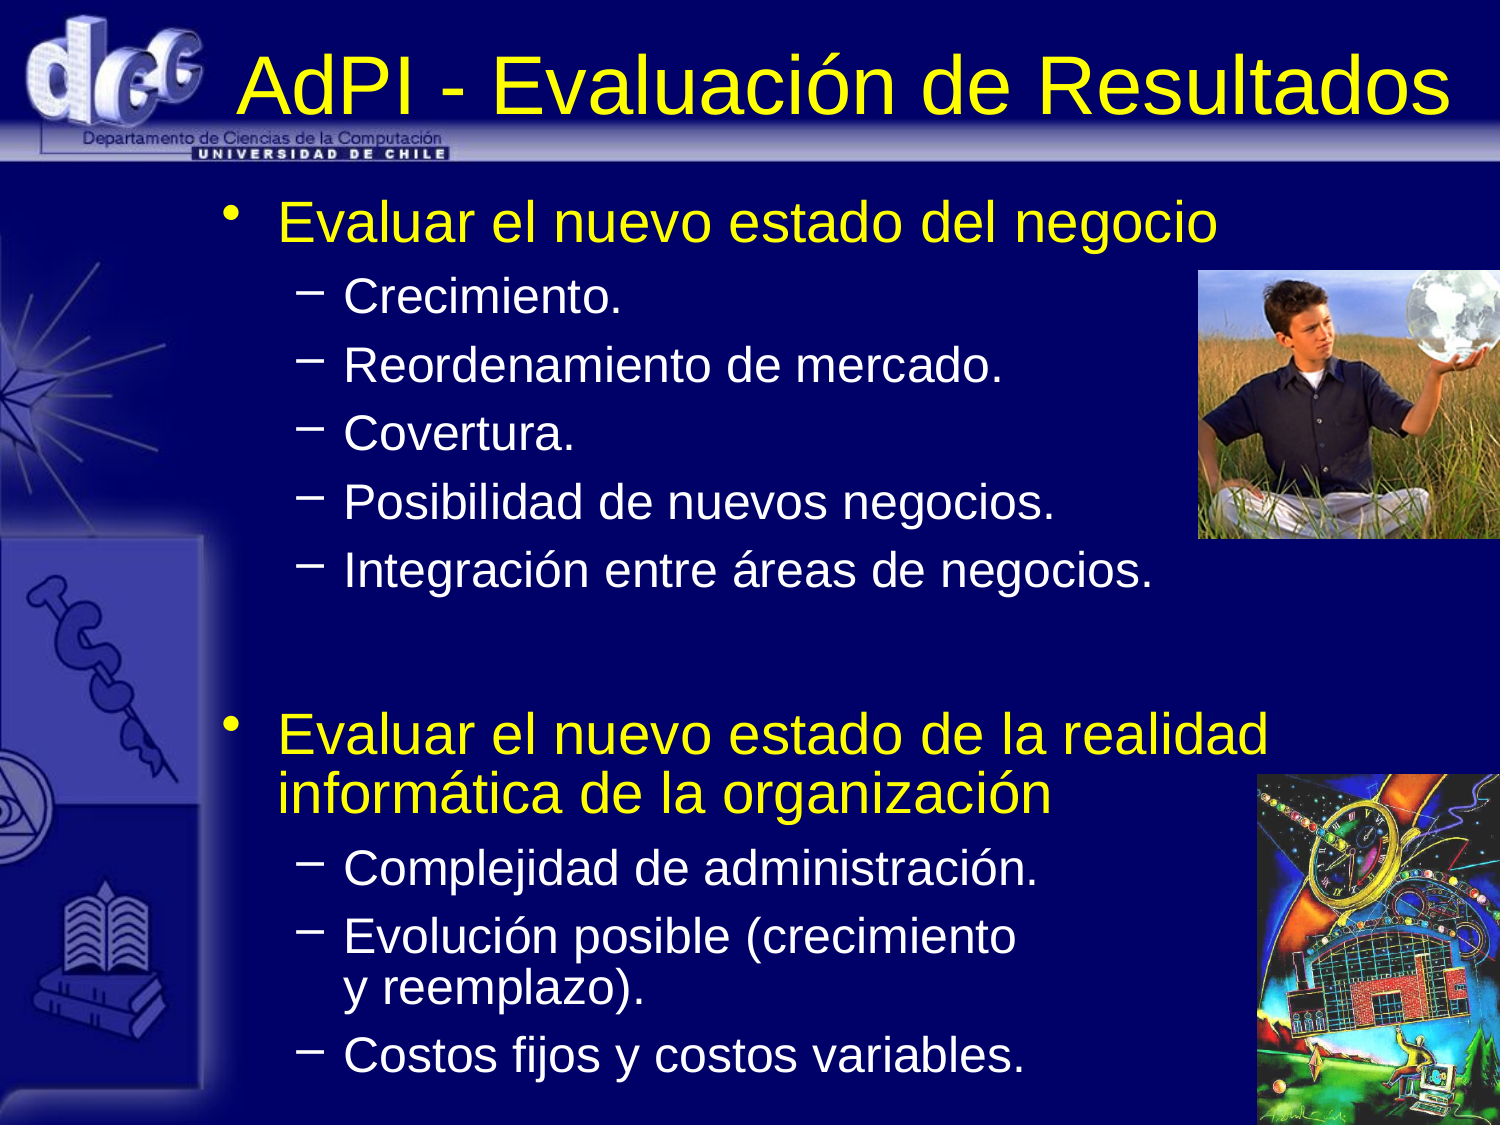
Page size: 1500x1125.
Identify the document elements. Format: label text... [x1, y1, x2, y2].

list Evaluar el nuevo estado del negocio Crecimiento. Reordenamiento de mercado. Covertura. Posibilidad de nuevos negocios. Integración entre áreas de negocios. Evaluar el nuevo estado de la realidad informática de la organización Complejidad de administración. Evolución posible (crecimiento y reemplazo). Costos fijos y costos variables. [206, 187, 1443, 1125]
title AdPI - Evaluación de Resultados [207, 0, 1483, 163]
picture [0, 0, 1500, 1125]
